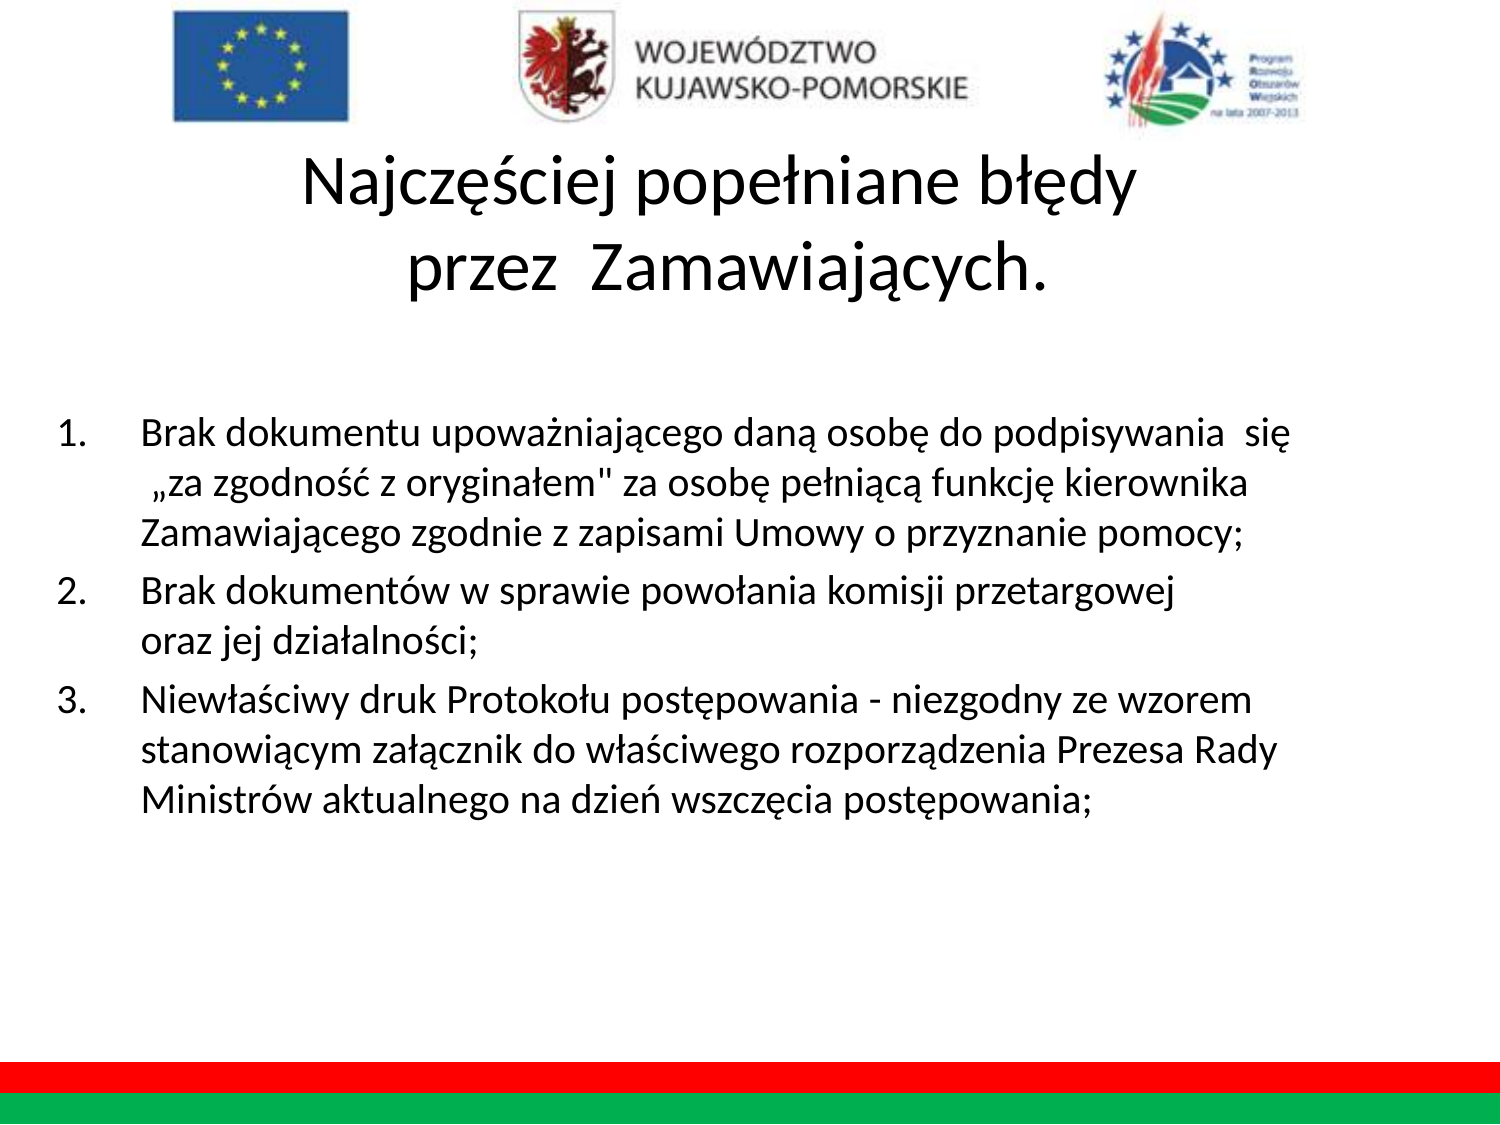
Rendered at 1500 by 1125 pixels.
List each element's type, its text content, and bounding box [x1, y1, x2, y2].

list Brak dokumentu upoważniającego daną osobę do podpisywania się „za zgodność z oryginałem" za osobę pełniącą funkcję kierownika Zamawiającego zgodnie z zapisami Umowy o przyznanie pomocy; Brak dokumentów w sprawie powołania komisji przetargowej oraz jej działalności; Niewłaściwy druk Protokołu postępowania - niezgodny ze wzorem stanowiącym załącznik do właściwego rozporządzenia Prezesa Rady Ministrów aktualnego na dzień wszczęcia postępowania; [41, 397, 1468, 988]
picture [171, 0, 1310, 125]
title Najczęściej popełniane błędy przez Zamawiających. [53, 125, 1404, 313]
